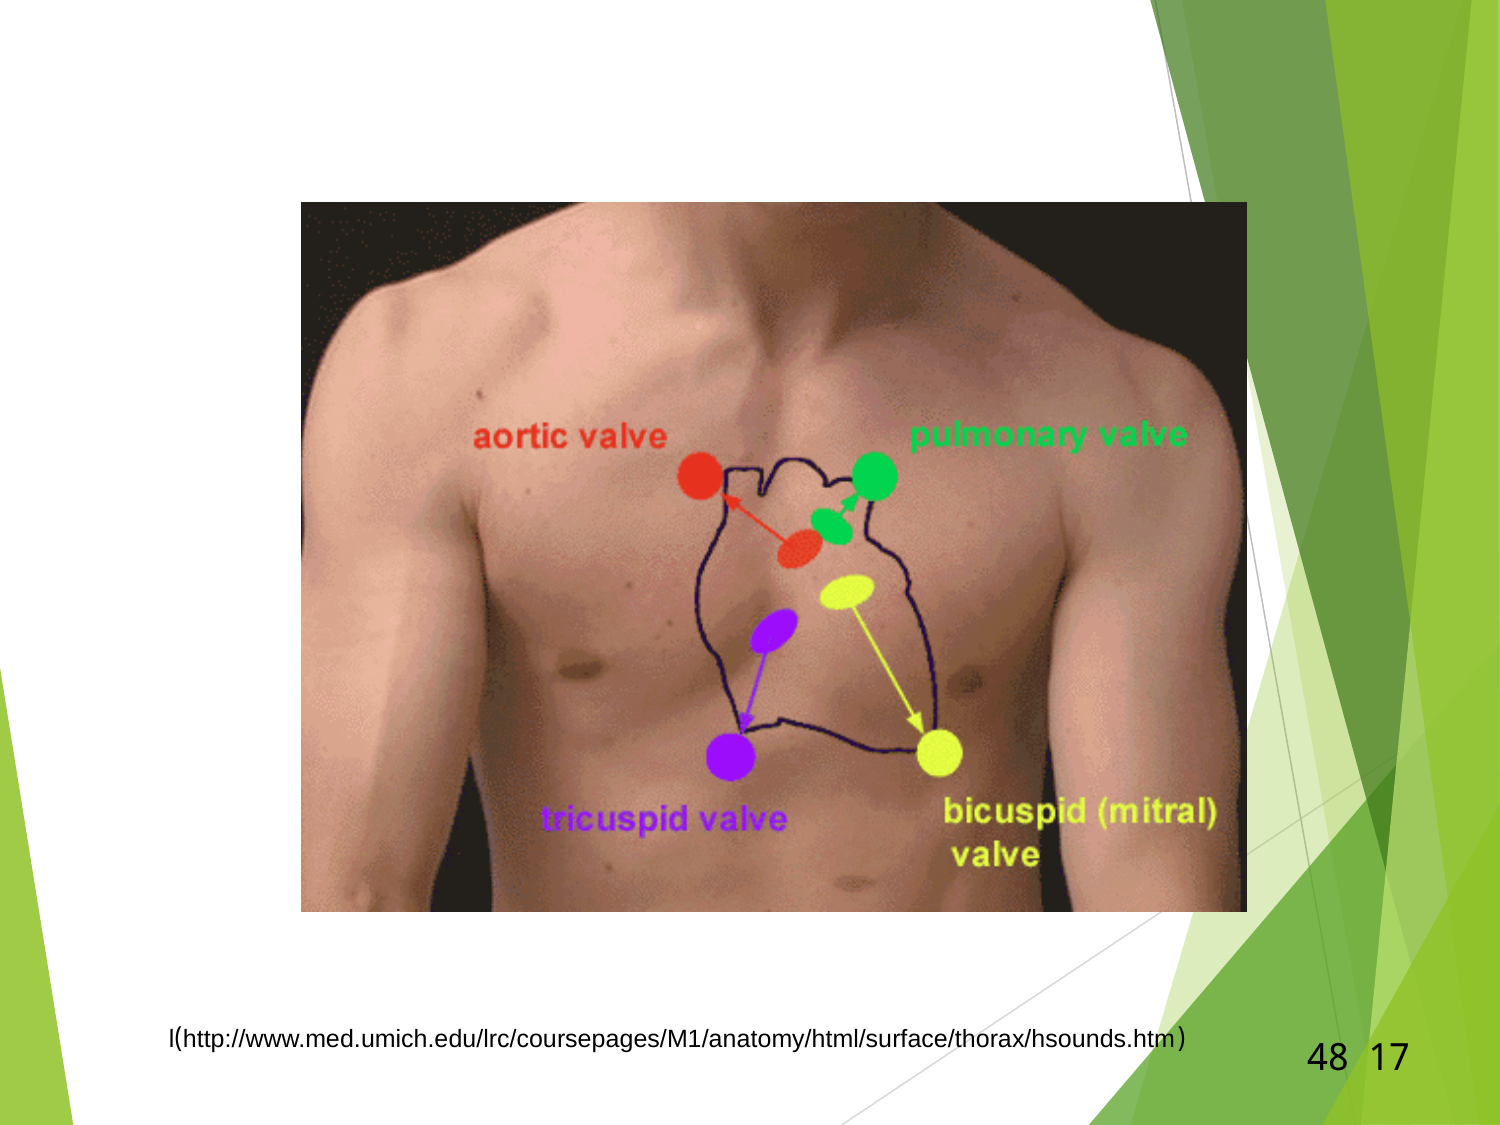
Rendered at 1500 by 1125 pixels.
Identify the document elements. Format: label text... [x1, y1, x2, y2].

picture [301, 202, 1247, 912]
text_box (http://www.med.umich.edu/lrc/coursepages/M1/anatomy/html/surface/thorax/hsounds.htm)l [153, 1014, 1201, 1060]
text_box 17 48 [1074, 1025, 1425, 1104]
